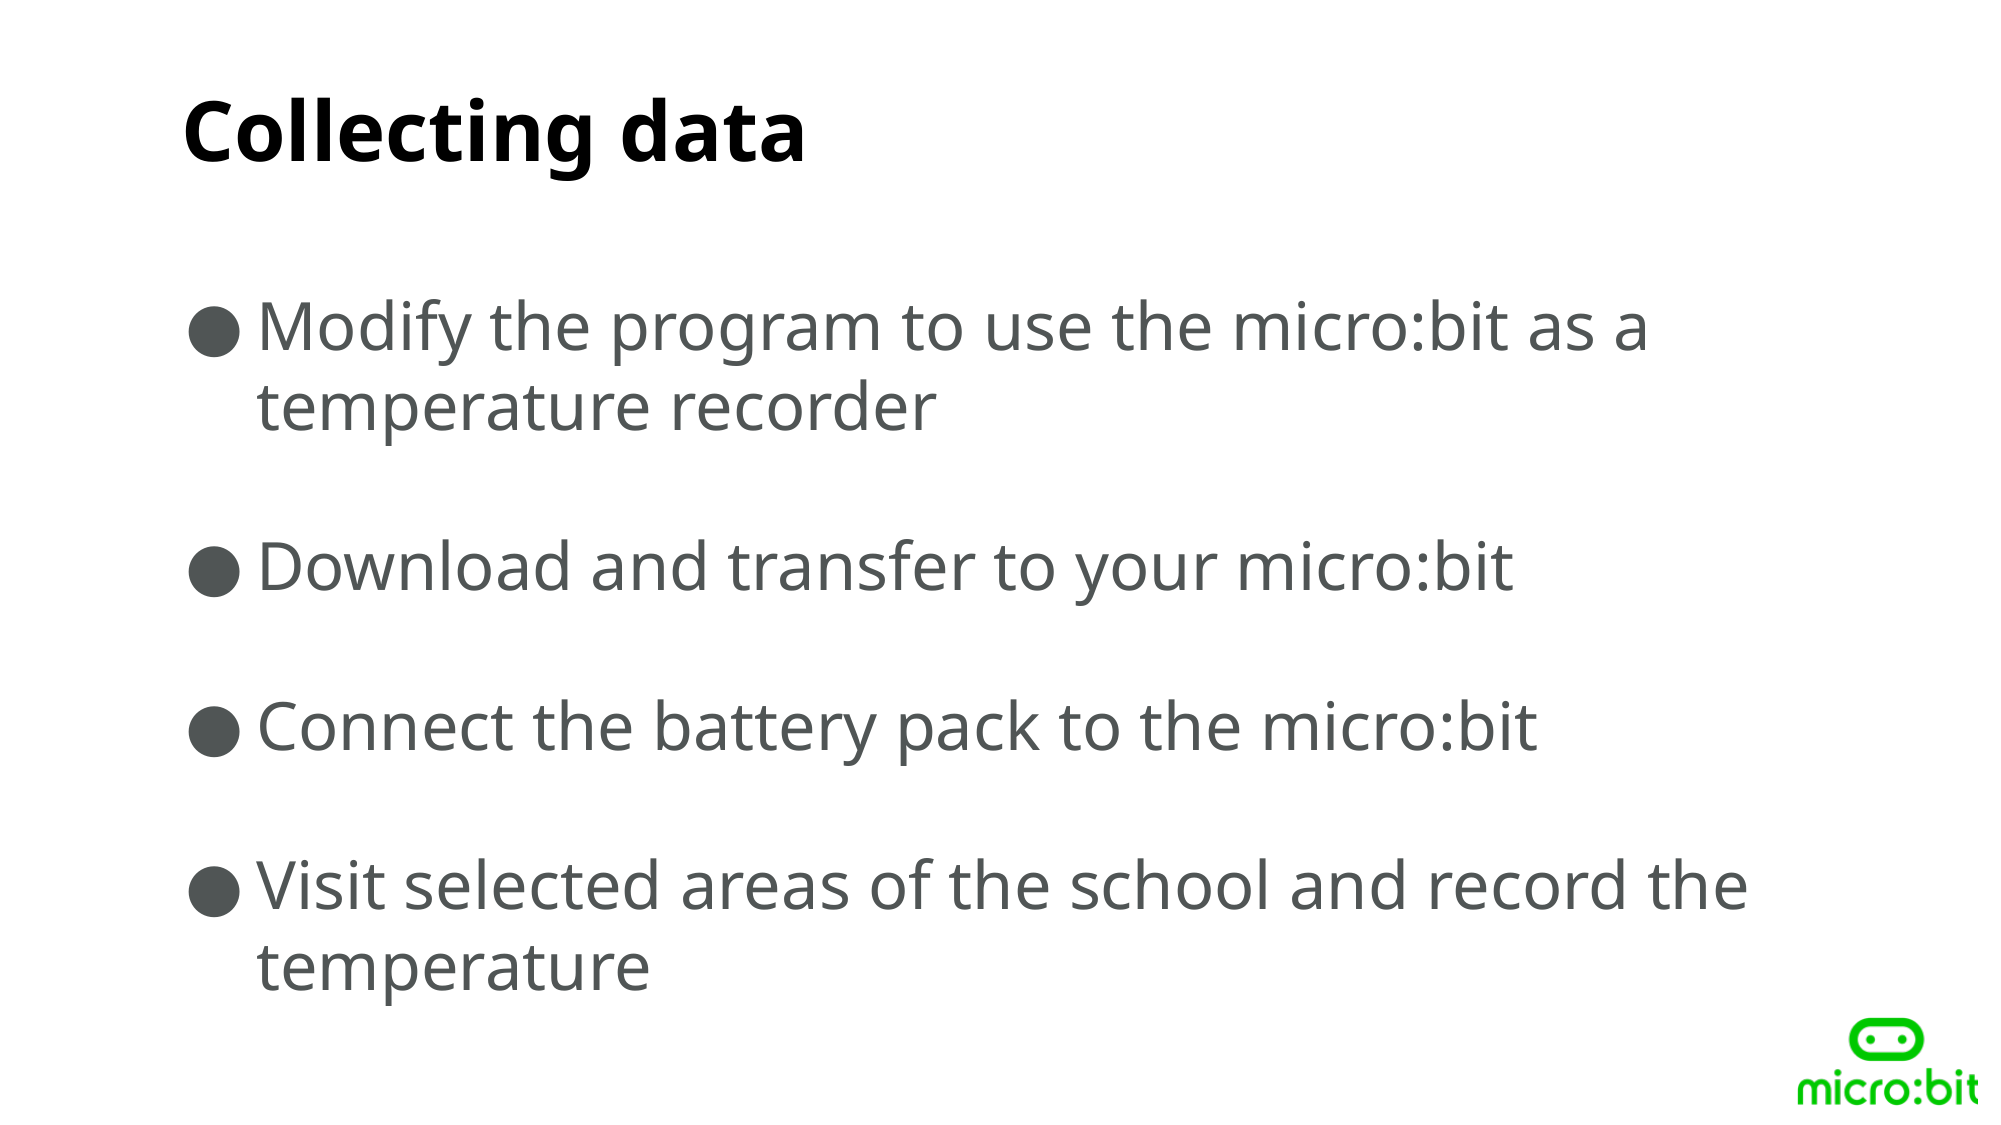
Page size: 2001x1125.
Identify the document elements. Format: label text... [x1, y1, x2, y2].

text_box Collecting data Modify the program to use the micro:bit as a temperature recorder Download and transfer to your micro:bit Connect the battery pack to the micro:bit Visit selected areas of the school and record the temperature [166, 0, 1918, 808]
picture [1797, 1017, 1978, 1106]
